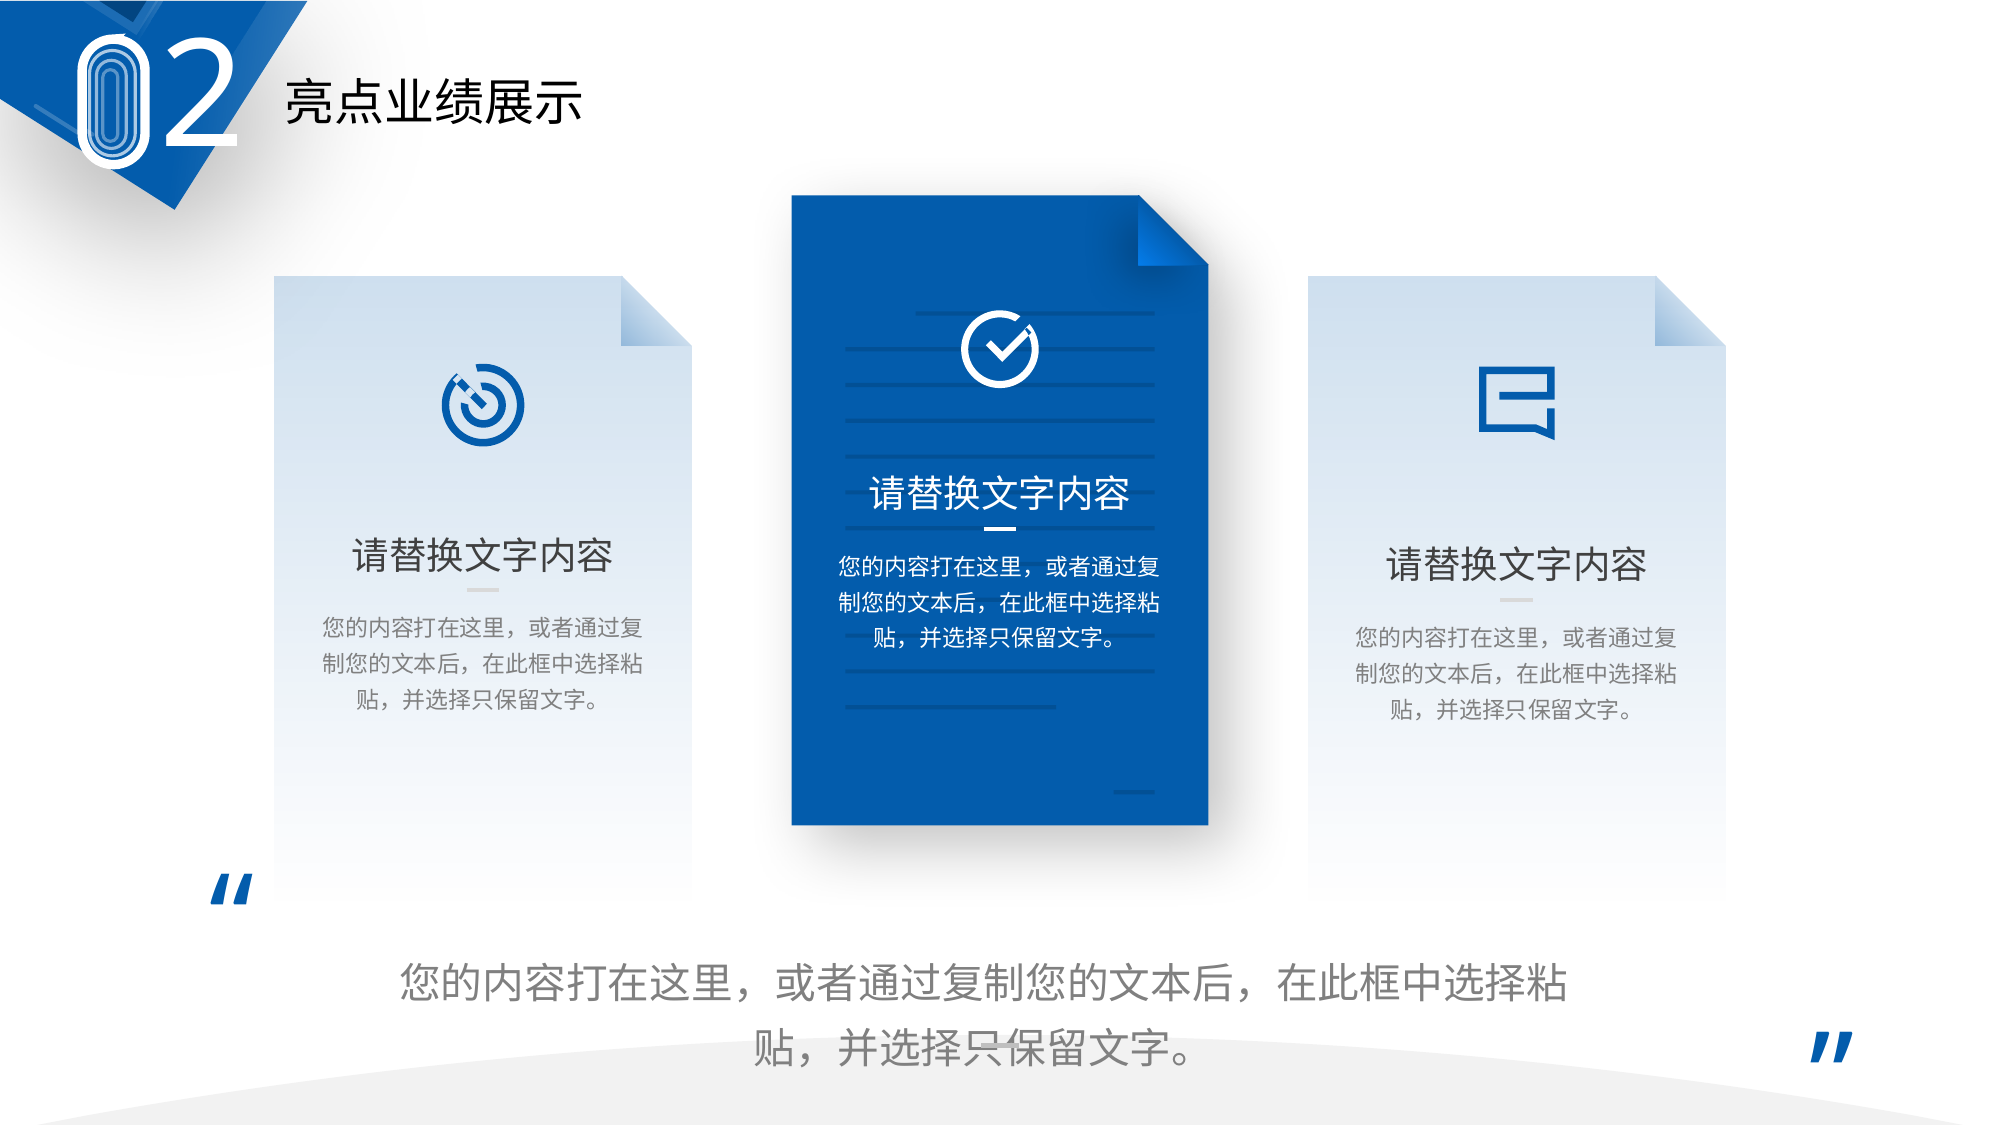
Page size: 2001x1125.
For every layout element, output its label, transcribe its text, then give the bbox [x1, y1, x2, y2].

text_box 亮点业绩展示 [284, 69, 643, 130]
text_box [88, 49, 137, 157]
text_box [1308, 276, 1726, 830]
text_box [791, 195, 1209, 826]
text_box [194, 830, 1835, 1125]
text_box [101, 68, 119, 143]
text_box [81, 37, 145, 166]
text_box 2 [145, 0, 214, 185]
text_box [95, 59, 128, 150]
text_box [274, 276, 692, 830]
